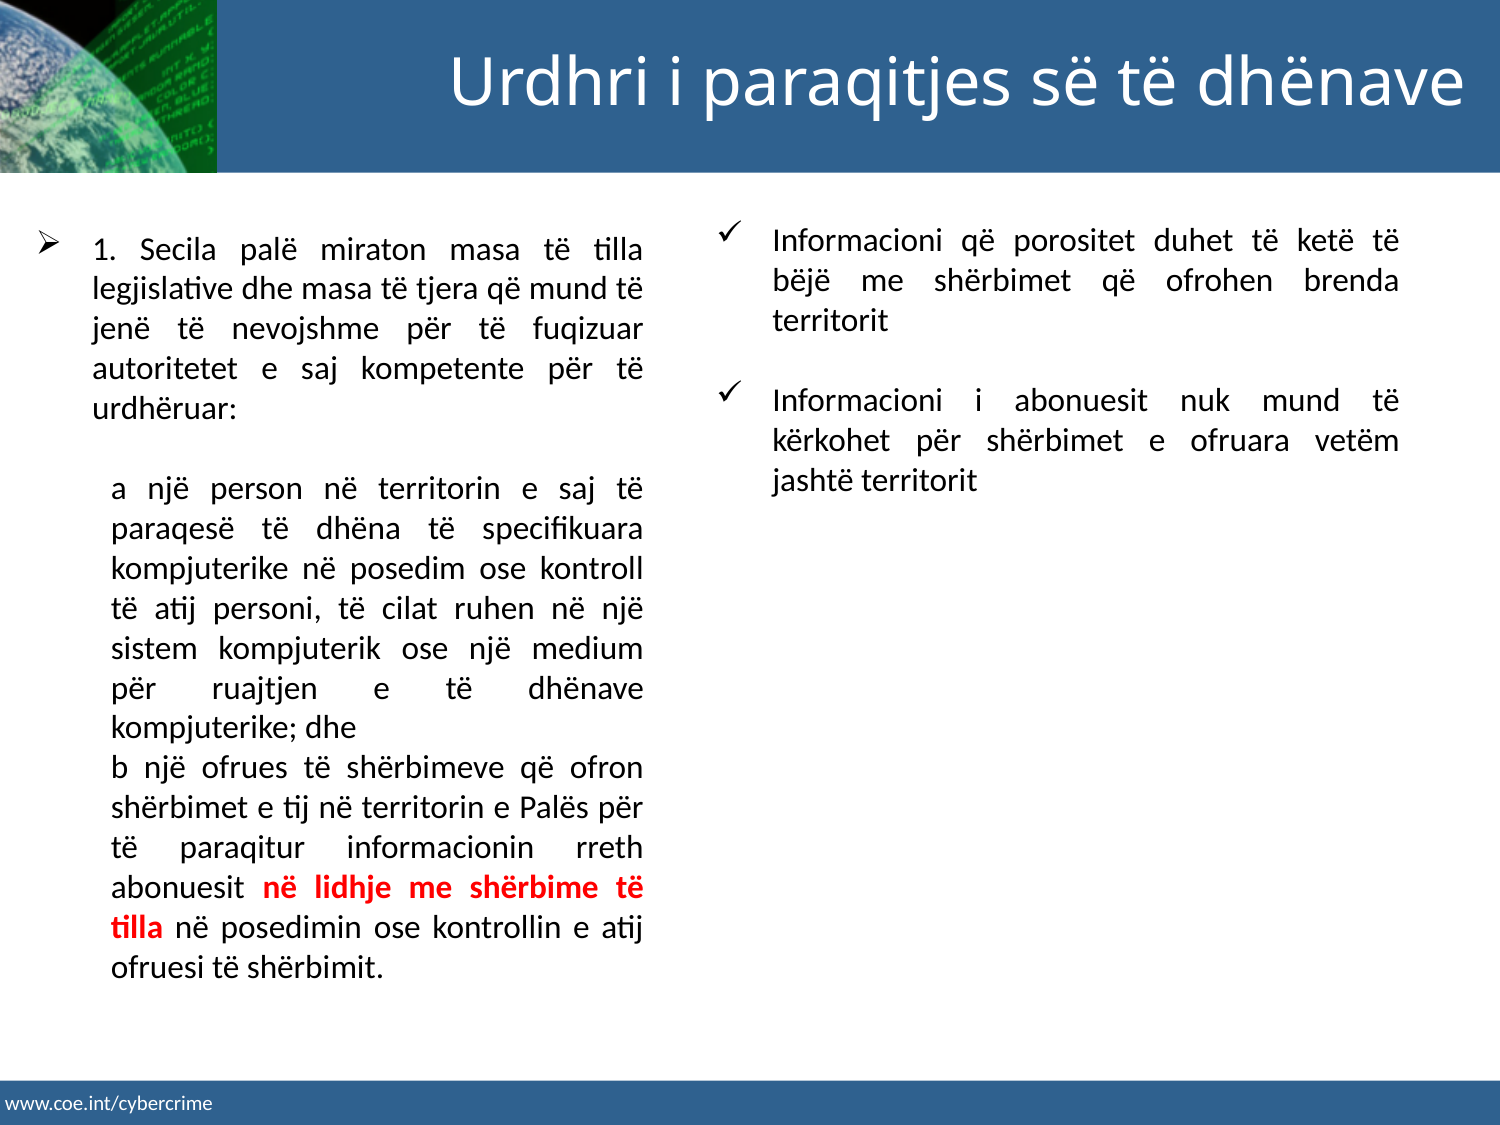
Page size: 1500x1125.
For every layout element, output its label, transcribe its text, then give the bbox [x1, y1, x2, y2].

picture [0, 0, 217, 173]
text_box 1. Secila palë miraton masa të tilla legjislative dhe masa të tjera që mund të jenë të nevojshme për të fuqizuar autoritetet e saj kompetente për të urdhëruar: a një person në territorin e saj të paraqesë të dhëna të specifikuara kompjuterike në posedim ose kontroll të atij personi, të cilat ruhen në një sistem kompjuterik ose një medium për ruajtjen e të dhënave kompjuterike; dhe b një ofrues të shërbimeve që ofron shërbimet e tij në territorin e Palës për të paraqitur informacionin rreth abonuesit në lidhje me shërbime të tilla në posedimin ose kontrollin e atij ofruesi të shërbimit. [21, 219, 660, 993]
text_box Urdhri i paraqitjes së të dhënave [230, 31, 1483, 126]
text_box Informacioni që porositet duhet të ketë të bëjë me shërbimet që ofrohen brenda territorit Informacioni i abonuesit nuk mund të kërkohet për shërbimet e ofruara vetëm jashtë territorit [701, 211, 1416, 506]
